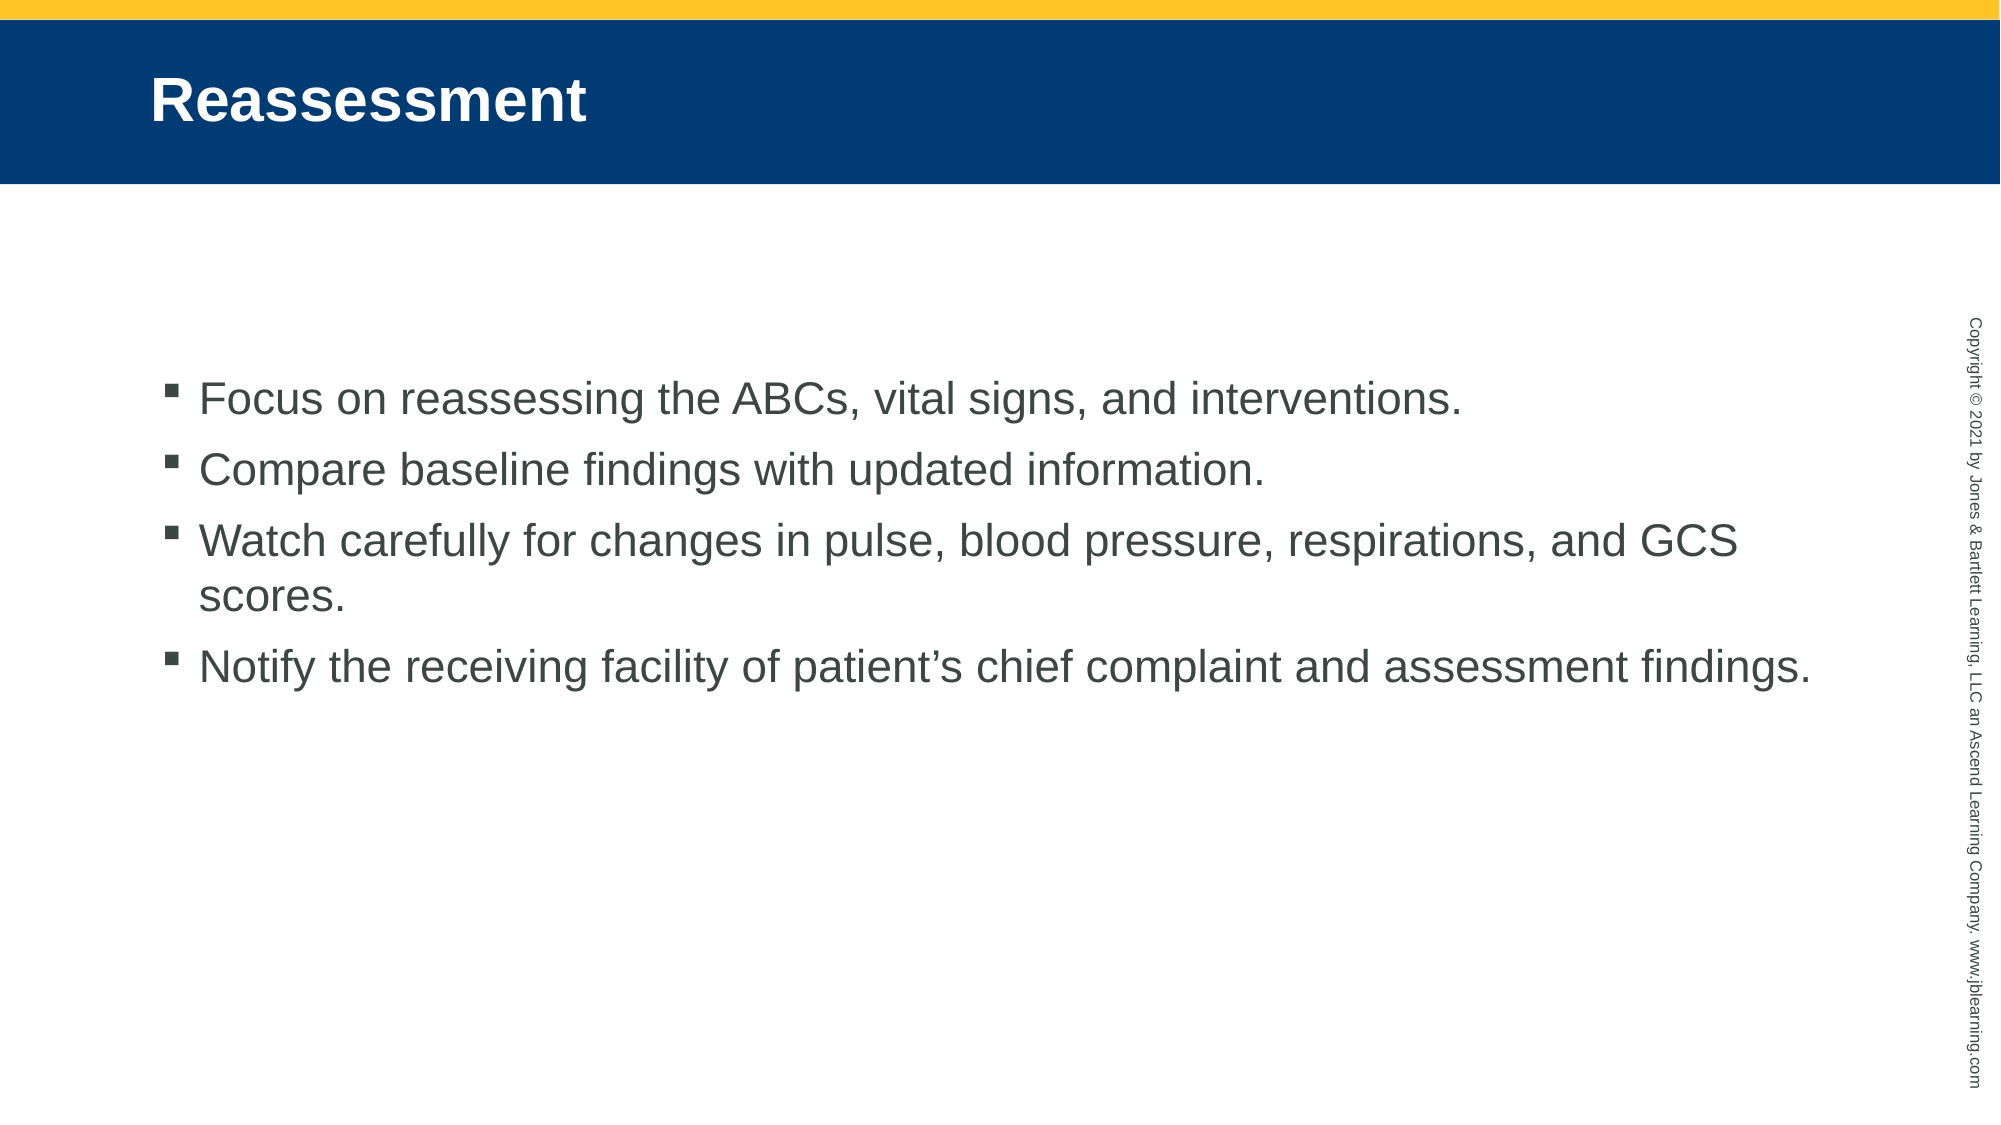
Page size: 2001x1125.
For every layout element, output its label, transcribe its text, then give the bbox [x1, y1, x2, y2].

title Reassessment [0, 19, 2000, 185]
list Focus on reassessing the ABCs, vital signs, and interventions. Compare baseline findings with updated information. Watch carefully for changes in pulse, blood pressure, respirations, and GCS scores. Notify the receiving facility of patient’s chief complaint and assessment findings. [146, 361, 1859, 1016]
